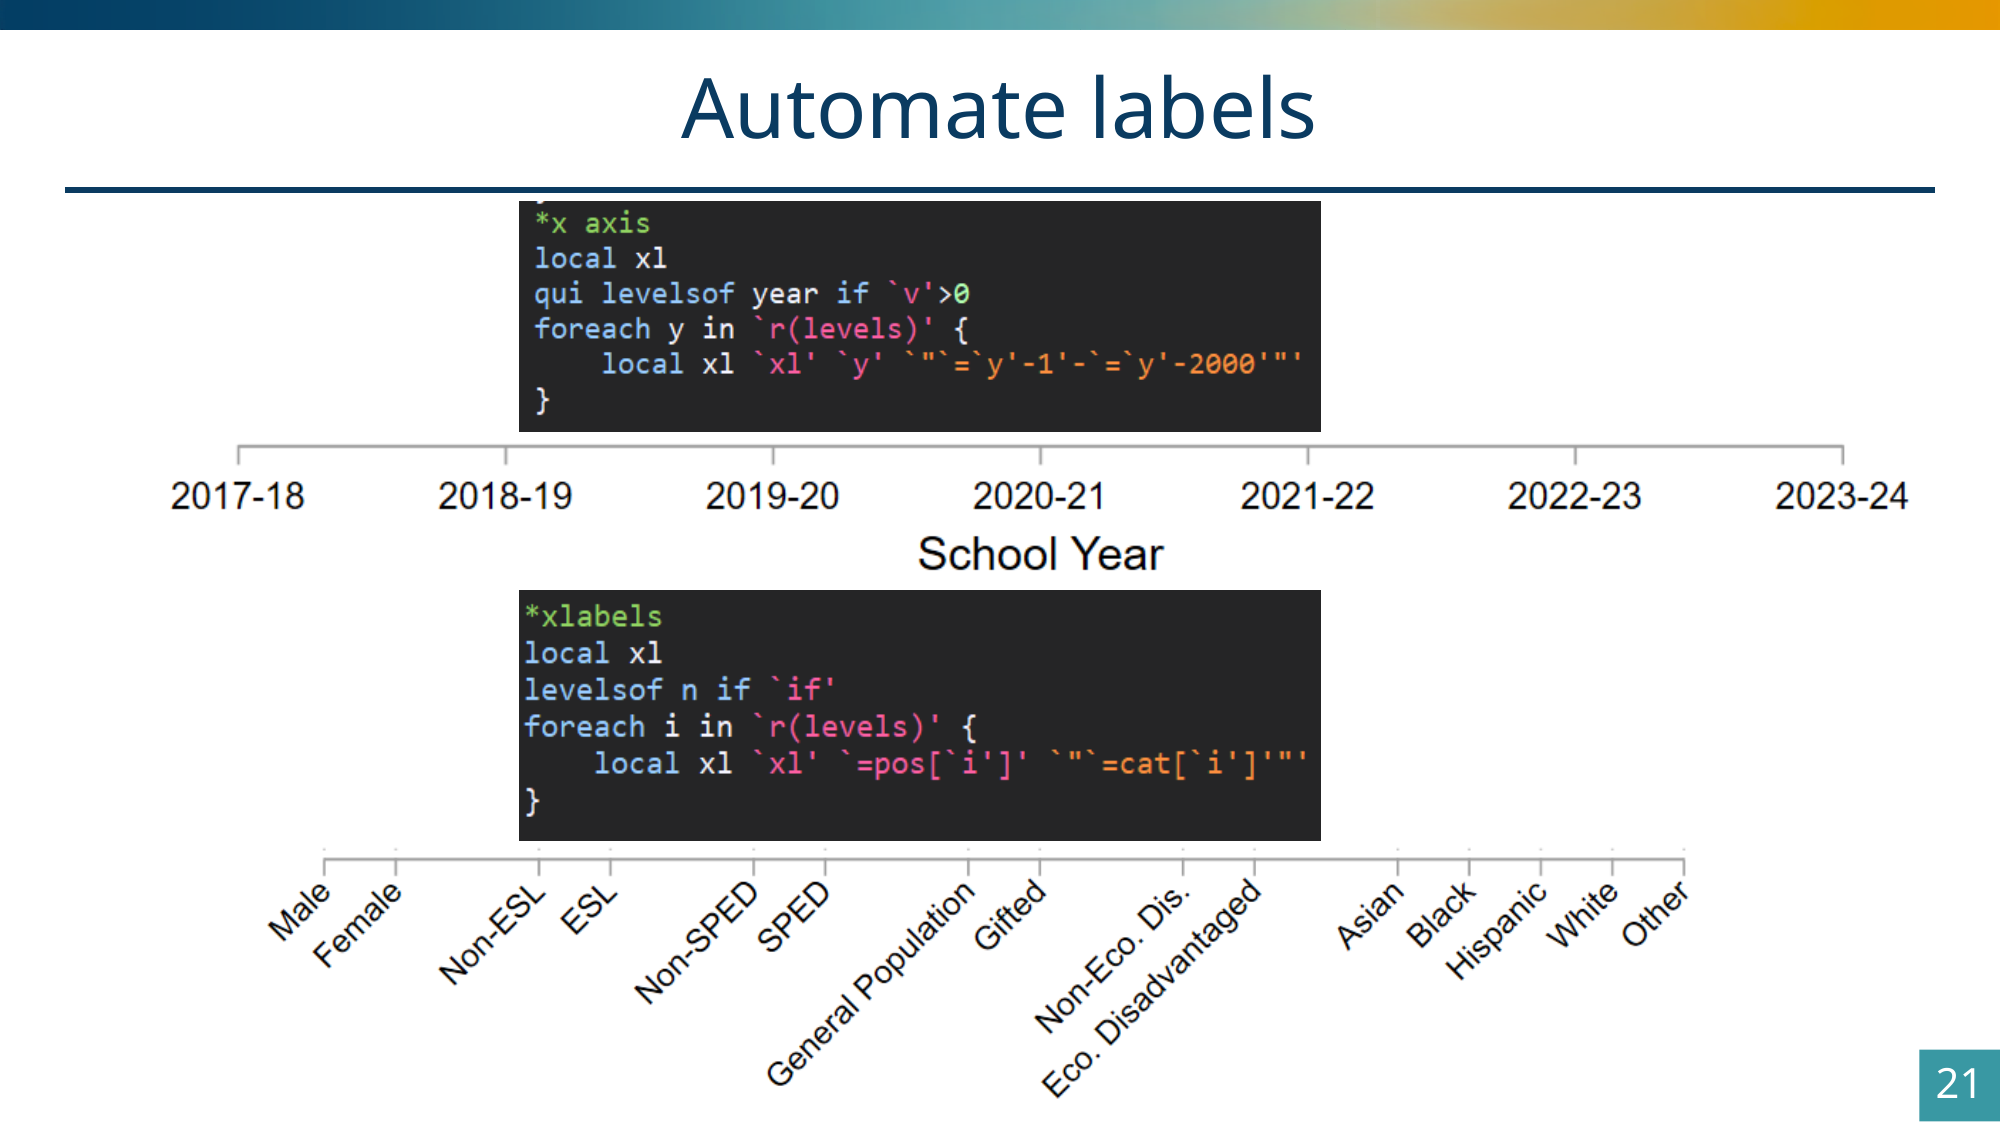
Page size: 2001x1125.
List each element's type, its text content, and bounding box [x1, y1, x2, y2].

picture [0, 0, 2000, 30]
picture [519, 201, 1321, 432]
picture [120, 442, 1913, 841]
title Automate labels [64, 32, 1936, 190]
picture [259, 845, 1741, 1103]
